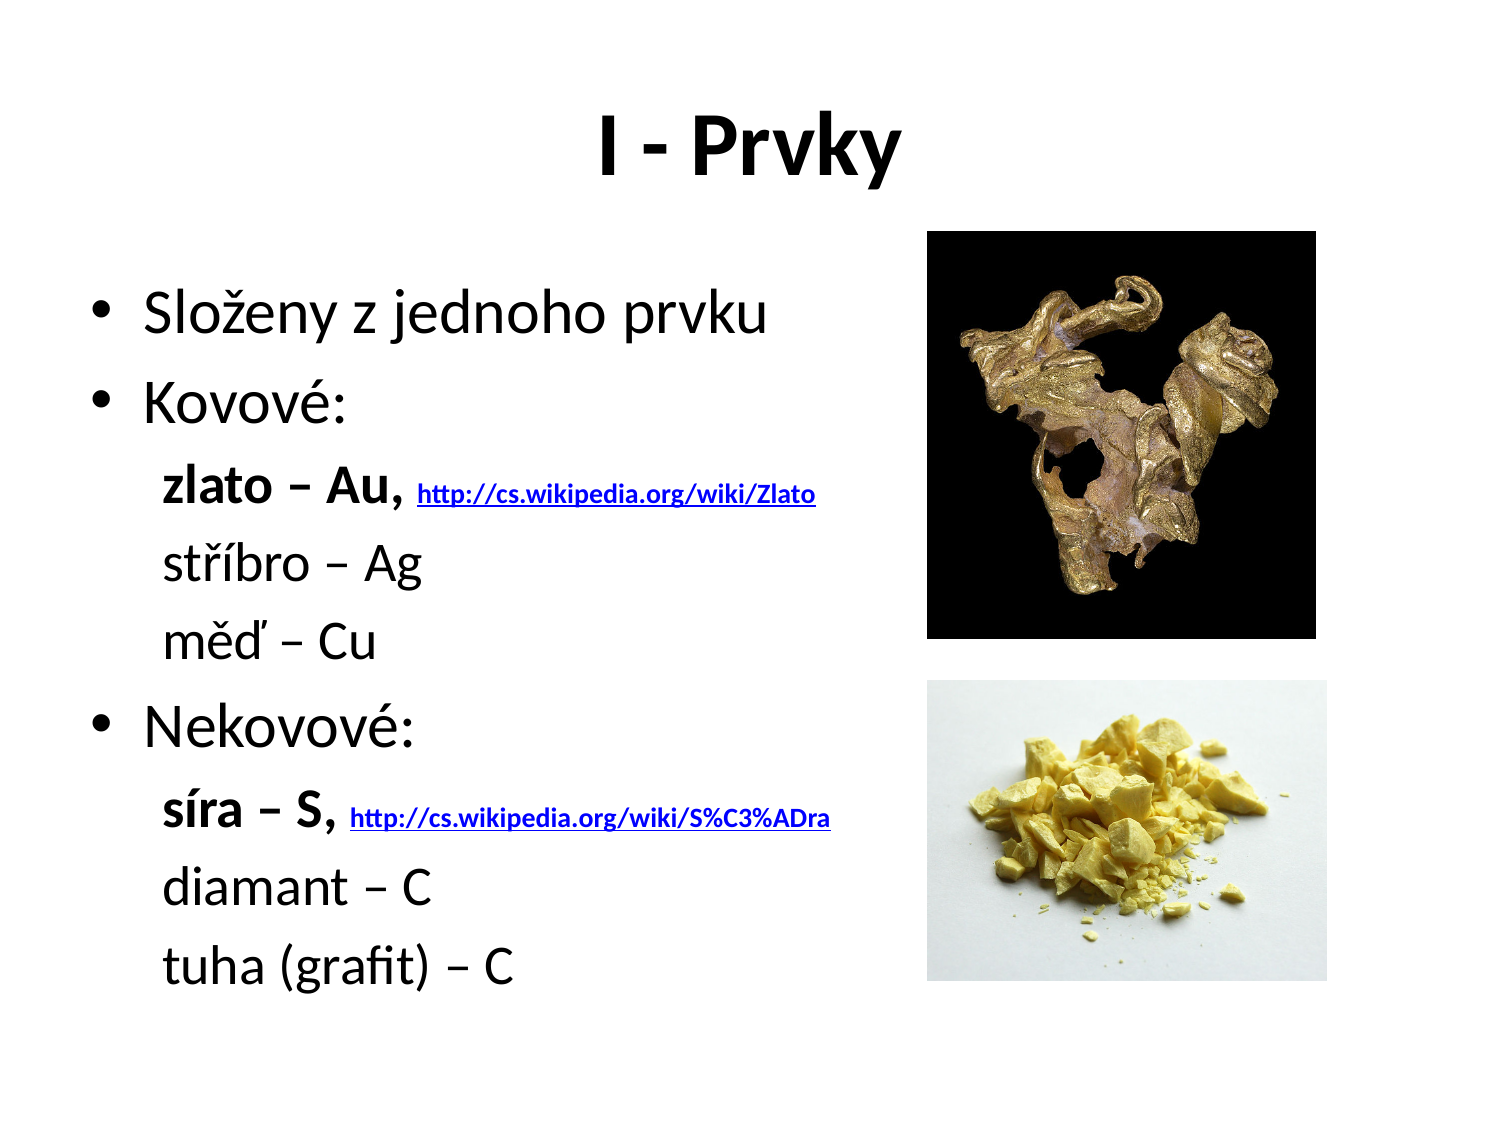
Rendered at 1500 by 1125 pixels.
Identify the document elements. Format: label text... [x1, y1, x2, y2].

picture [926, 231, 1316, 639]
title I - Prvky [75, 45, 1425, 233]
list Složeny z jednoho prvku Kovové: zlato – Au, http://cs.wikipedia.org/wiki/Zlato stříbro – Ag měď – Cu Nekovové: síra – S, http://cs.wikipedia.org/wiki/S%C3%ADra diamant – C tuha (grafit) – C [75, 262, 1425, 1005]
picture [926, 680, 1327, 981]
